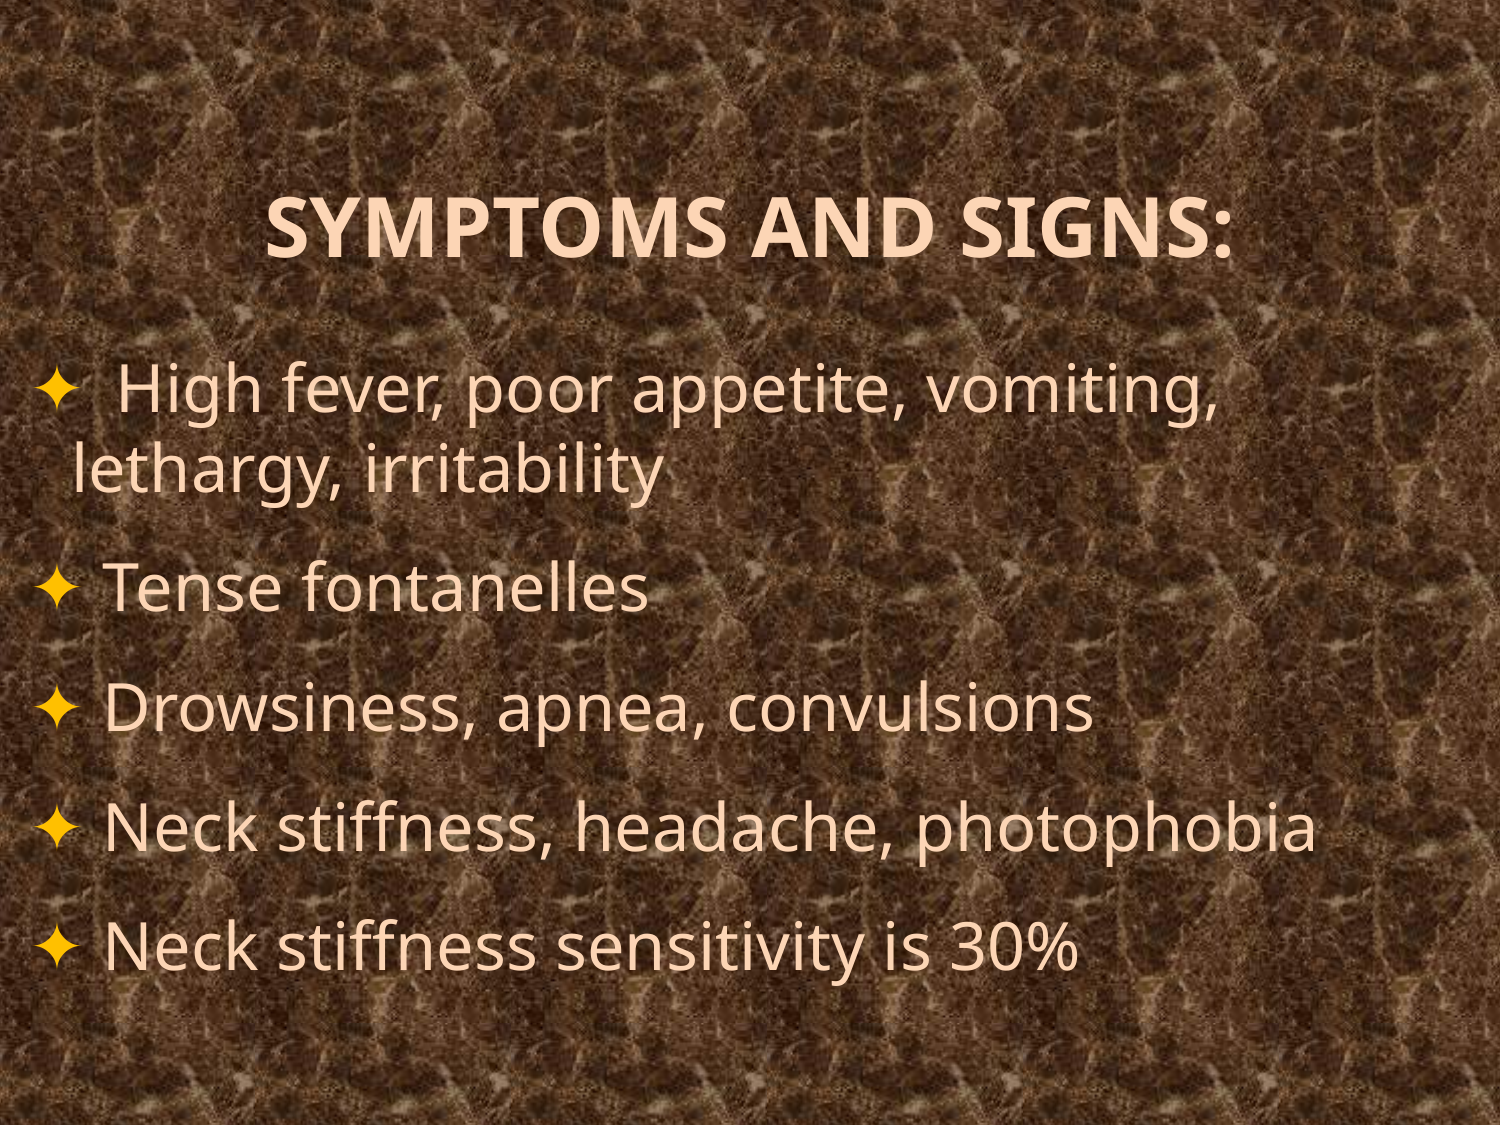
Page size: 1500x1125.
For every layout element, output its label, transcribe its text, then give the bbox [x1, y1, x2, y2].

text_box SYMPTOMS AND SIGNS: ✦ High fever, poor appetite, vomiting, lethargy, irritability ✦ Tense fontanelles ✦ Drowsiness, apnea, convulsions ✦ Neck stiffness, headache, photophobia ✦ Neck stiffness sensitivity is 30% [0, 0, 1500, 1125]
